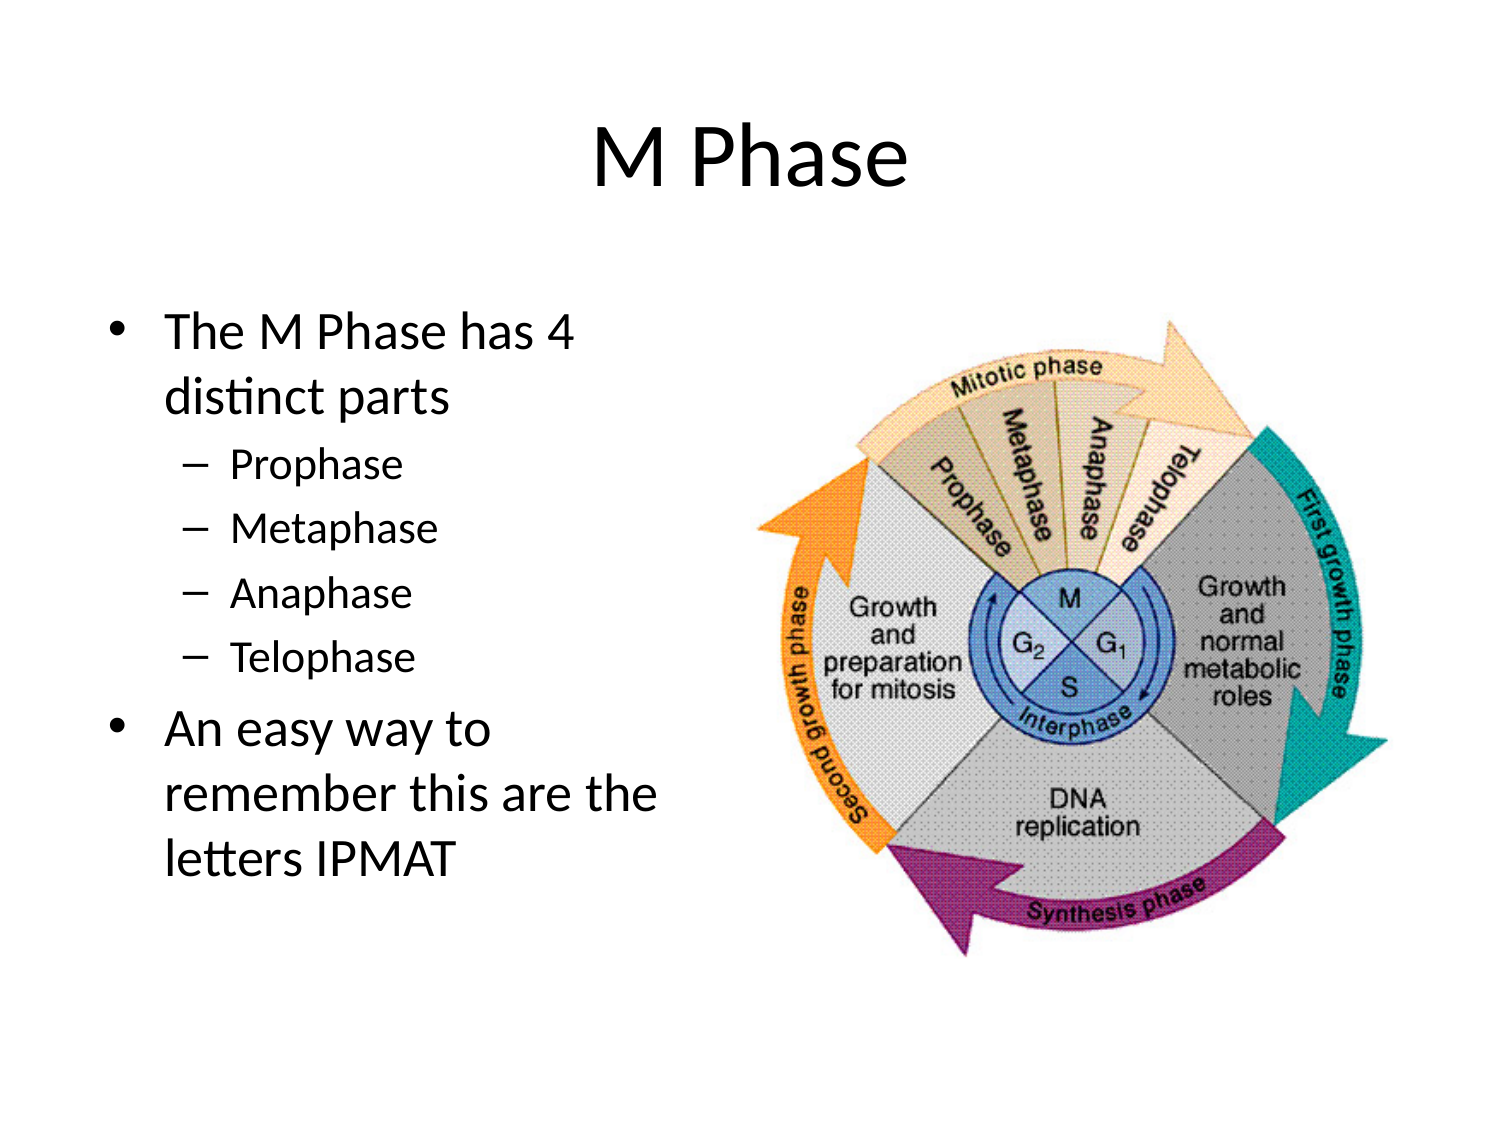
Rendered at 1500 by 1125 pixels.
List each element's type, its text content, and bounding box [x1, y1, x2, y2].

title M Phase [94, 50, 1407, 250]
picture [749, 312, 1401, 960]
list The M Phase has 4 distinct parts Prophase Metaphase Anaphase Telophase An easy way to remember this are the letters IPMAT [92, 287, 737, 988]
